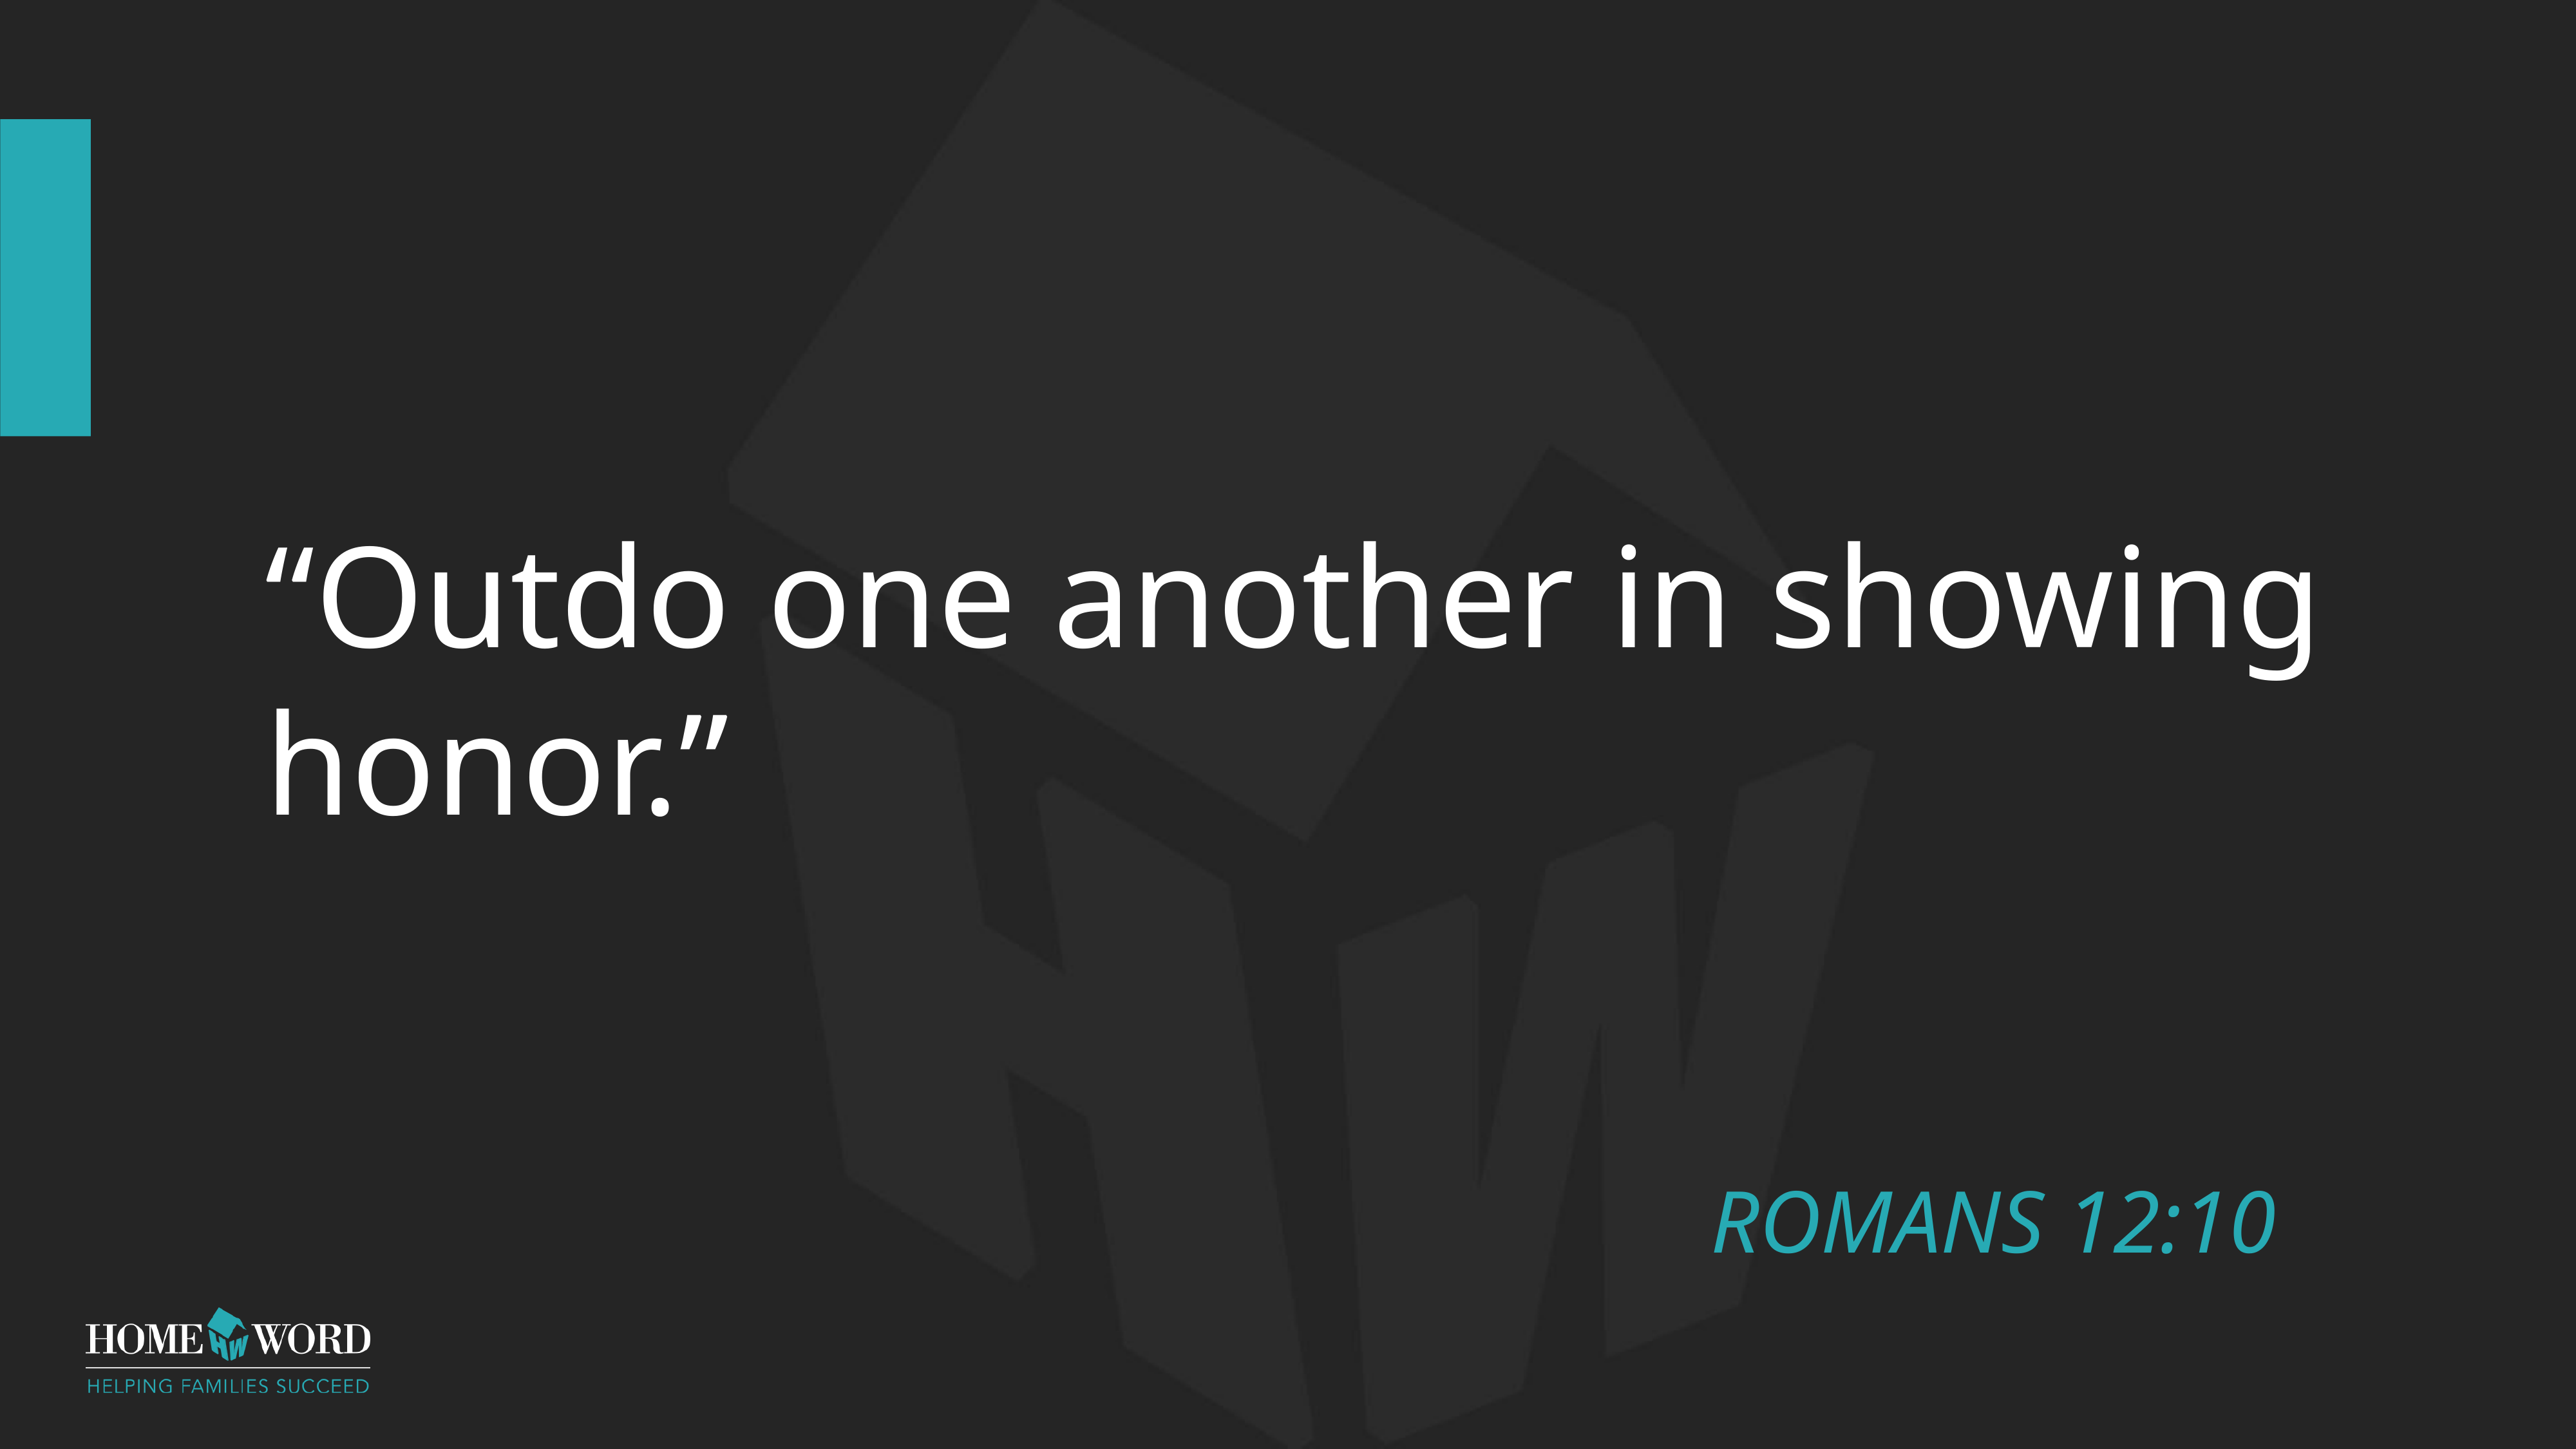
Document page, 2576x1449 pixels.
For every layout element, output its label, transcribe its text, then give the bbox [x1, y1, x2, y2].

title “Outdo one another in showing honor.” [260, 502, 2361, 999]
text_box ROMANS 12:10 [337, 1162, 2282, 1276]
picture [0, 0, 2576, 1449]
